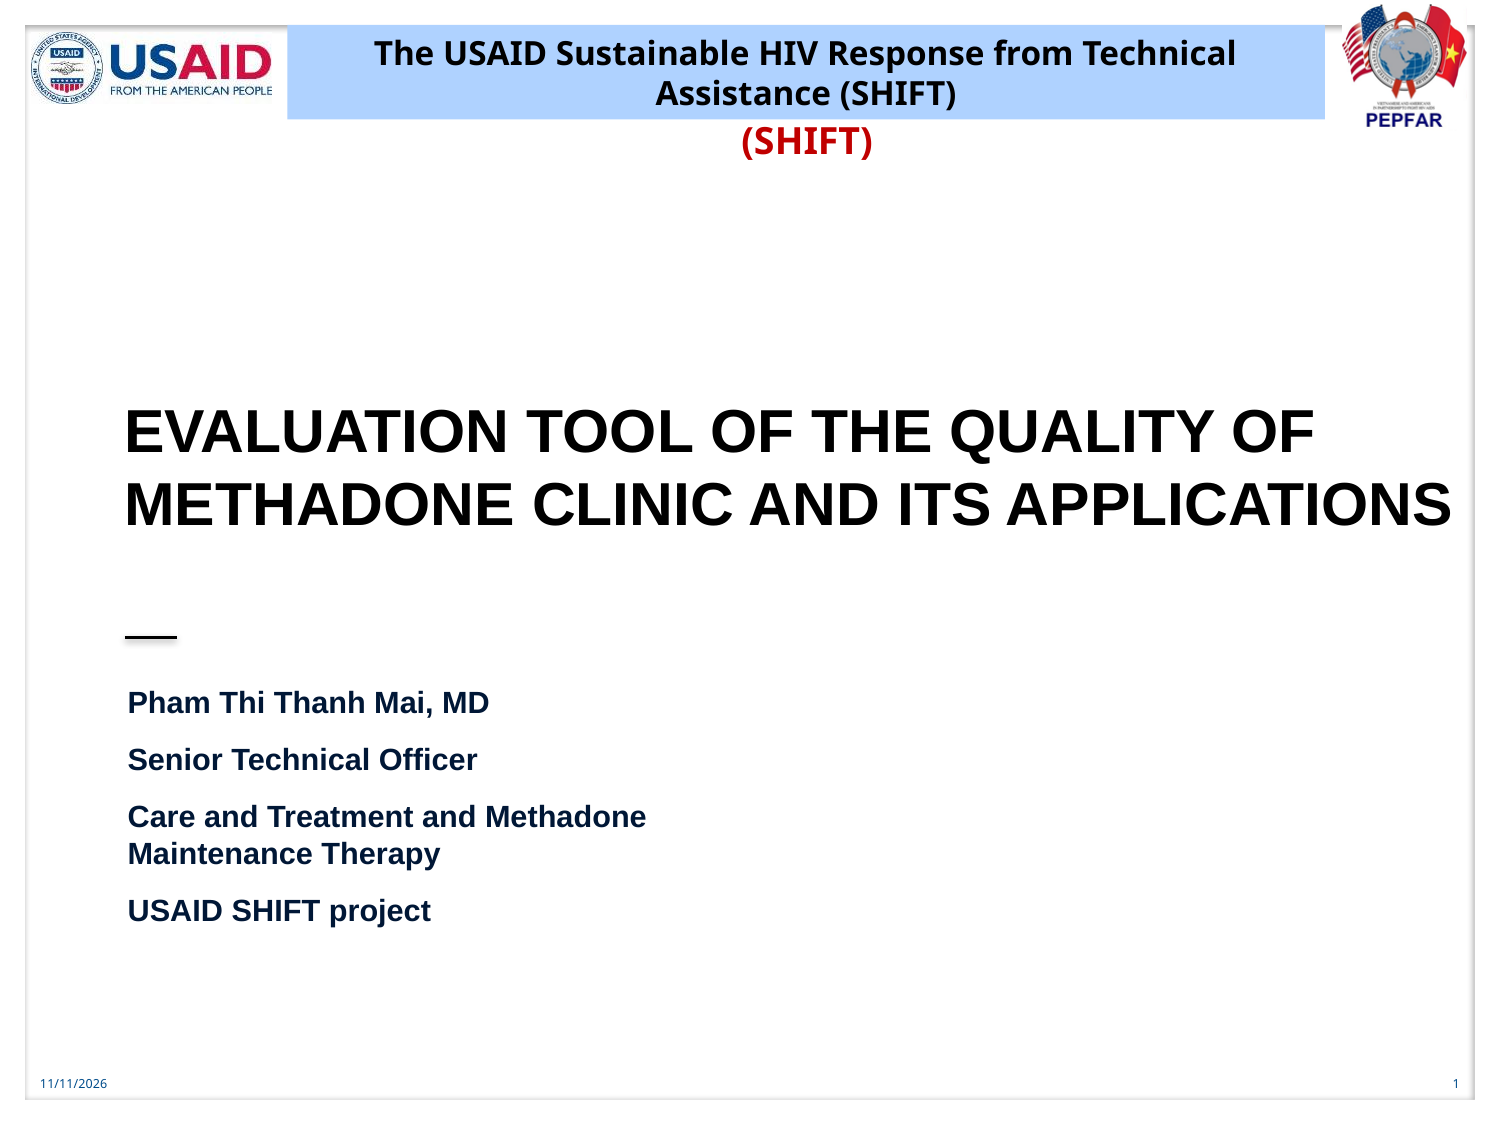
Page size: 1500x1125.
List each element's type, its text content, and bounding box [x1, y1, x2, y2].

picture [31, 32, 272, 104]
slide_number 1 [1125, 1069, 1475, 1100]
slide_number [24, 1069, 375, 1100]
text_box The USAID Sustainable HIV Response from Technical Assistance (SHIFT) [287, 24, 1325, 120]
title EVALUATION TOOL OF THE QUALITY OF METHADONE CLINIC AND ITS APPLICATIONS [109, 350, 1488, 579]
picture [1342, 4, 1467, 131]
subtitle Pham Thi Thanh Mai, MD Senior Technical Officer Care and Treatment and Methadone Maintenance Therapy USAID SHIFT project [112, 675, 749, 938]
